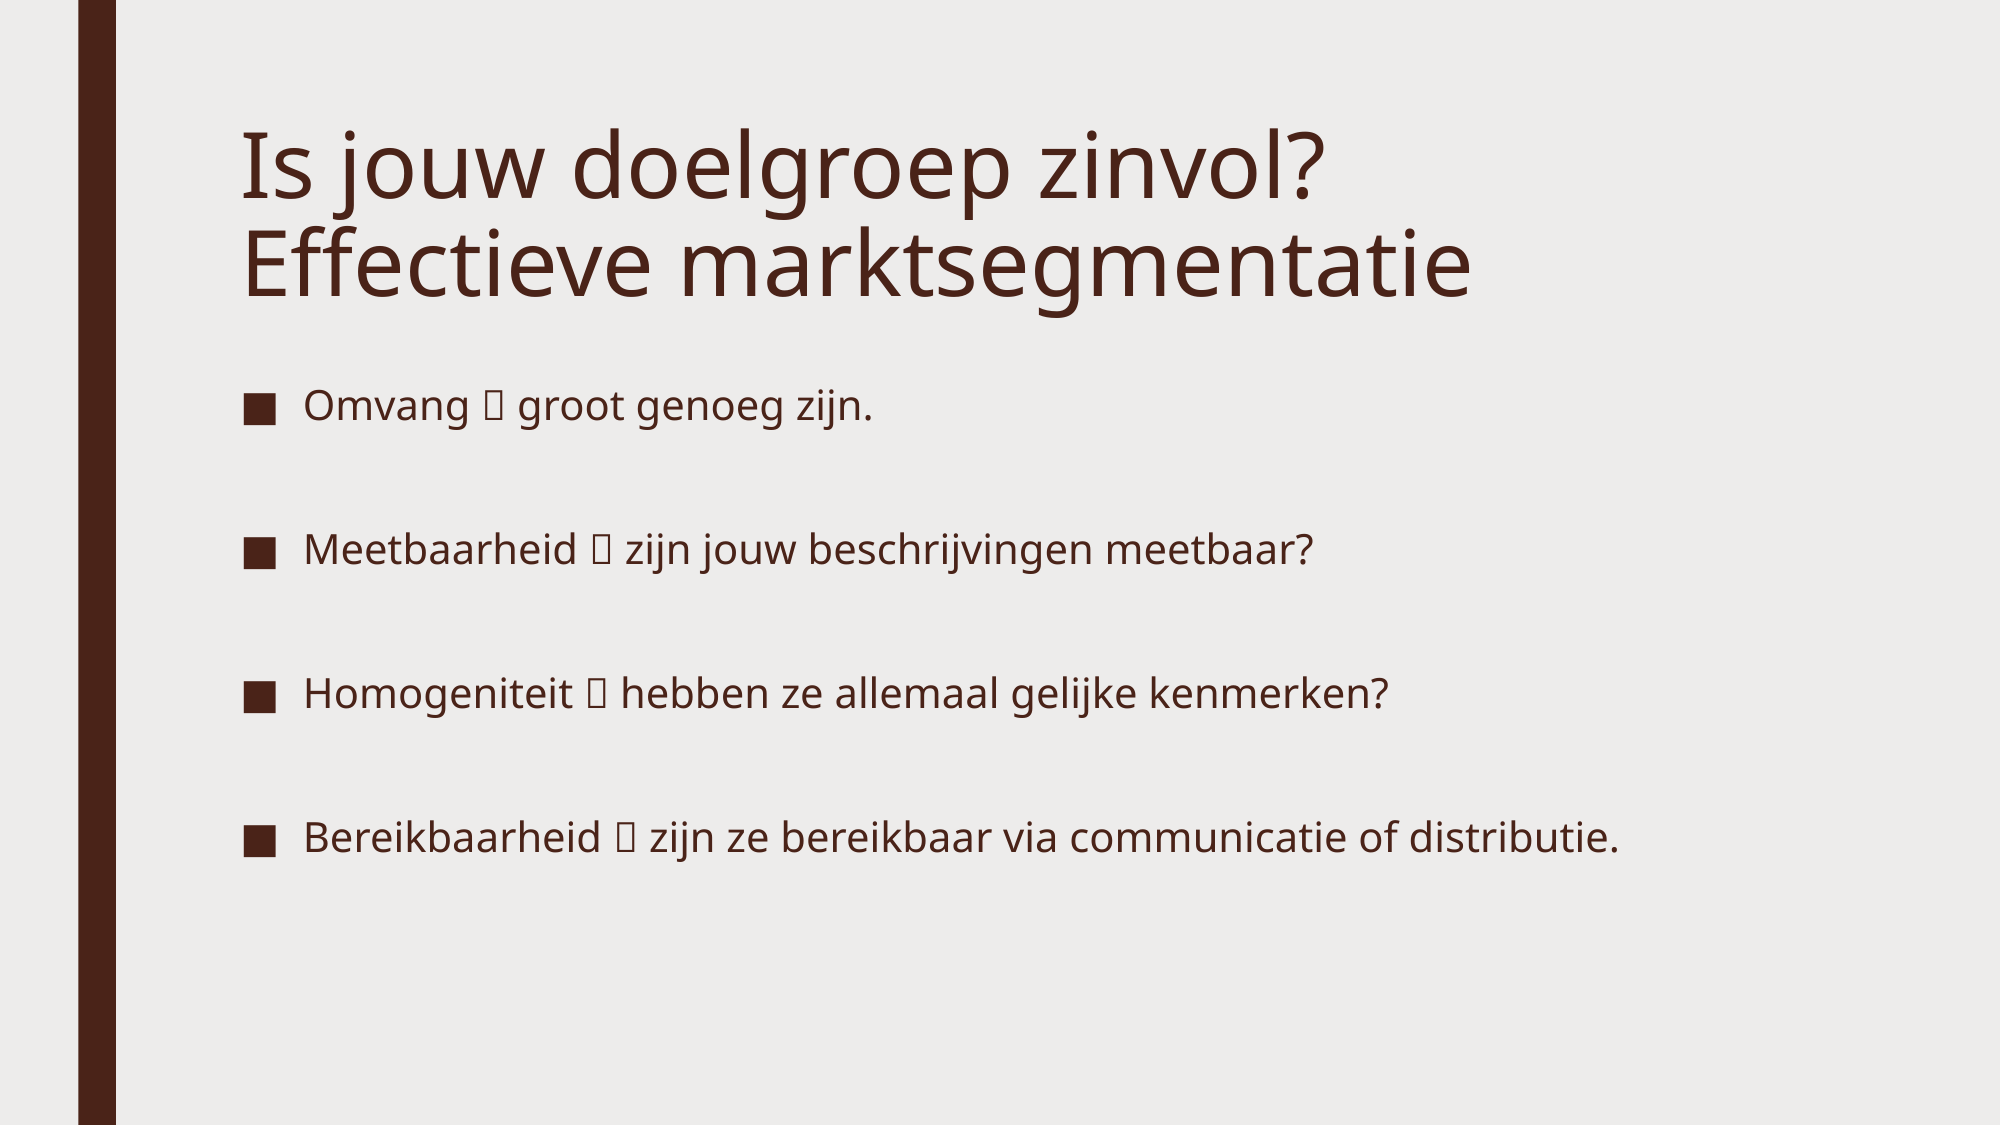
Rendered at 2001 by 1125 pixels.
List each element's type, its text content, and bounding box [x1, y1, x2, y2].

list Omvang  groot genoeg zijn. Meetbaarheid  zijn jouw beschrijvingen meetbaar? Homogeniteit  hebben ze allemaal gelijke kenmerken? Bereikbaarheid  zijn ze bereikbaar via communicatie of distributie. [225, 375, 1800, 963]
title Is jouw doelgroep zinvol? Effectieve marktsegmentatie [225, 112, 1800, 357]
